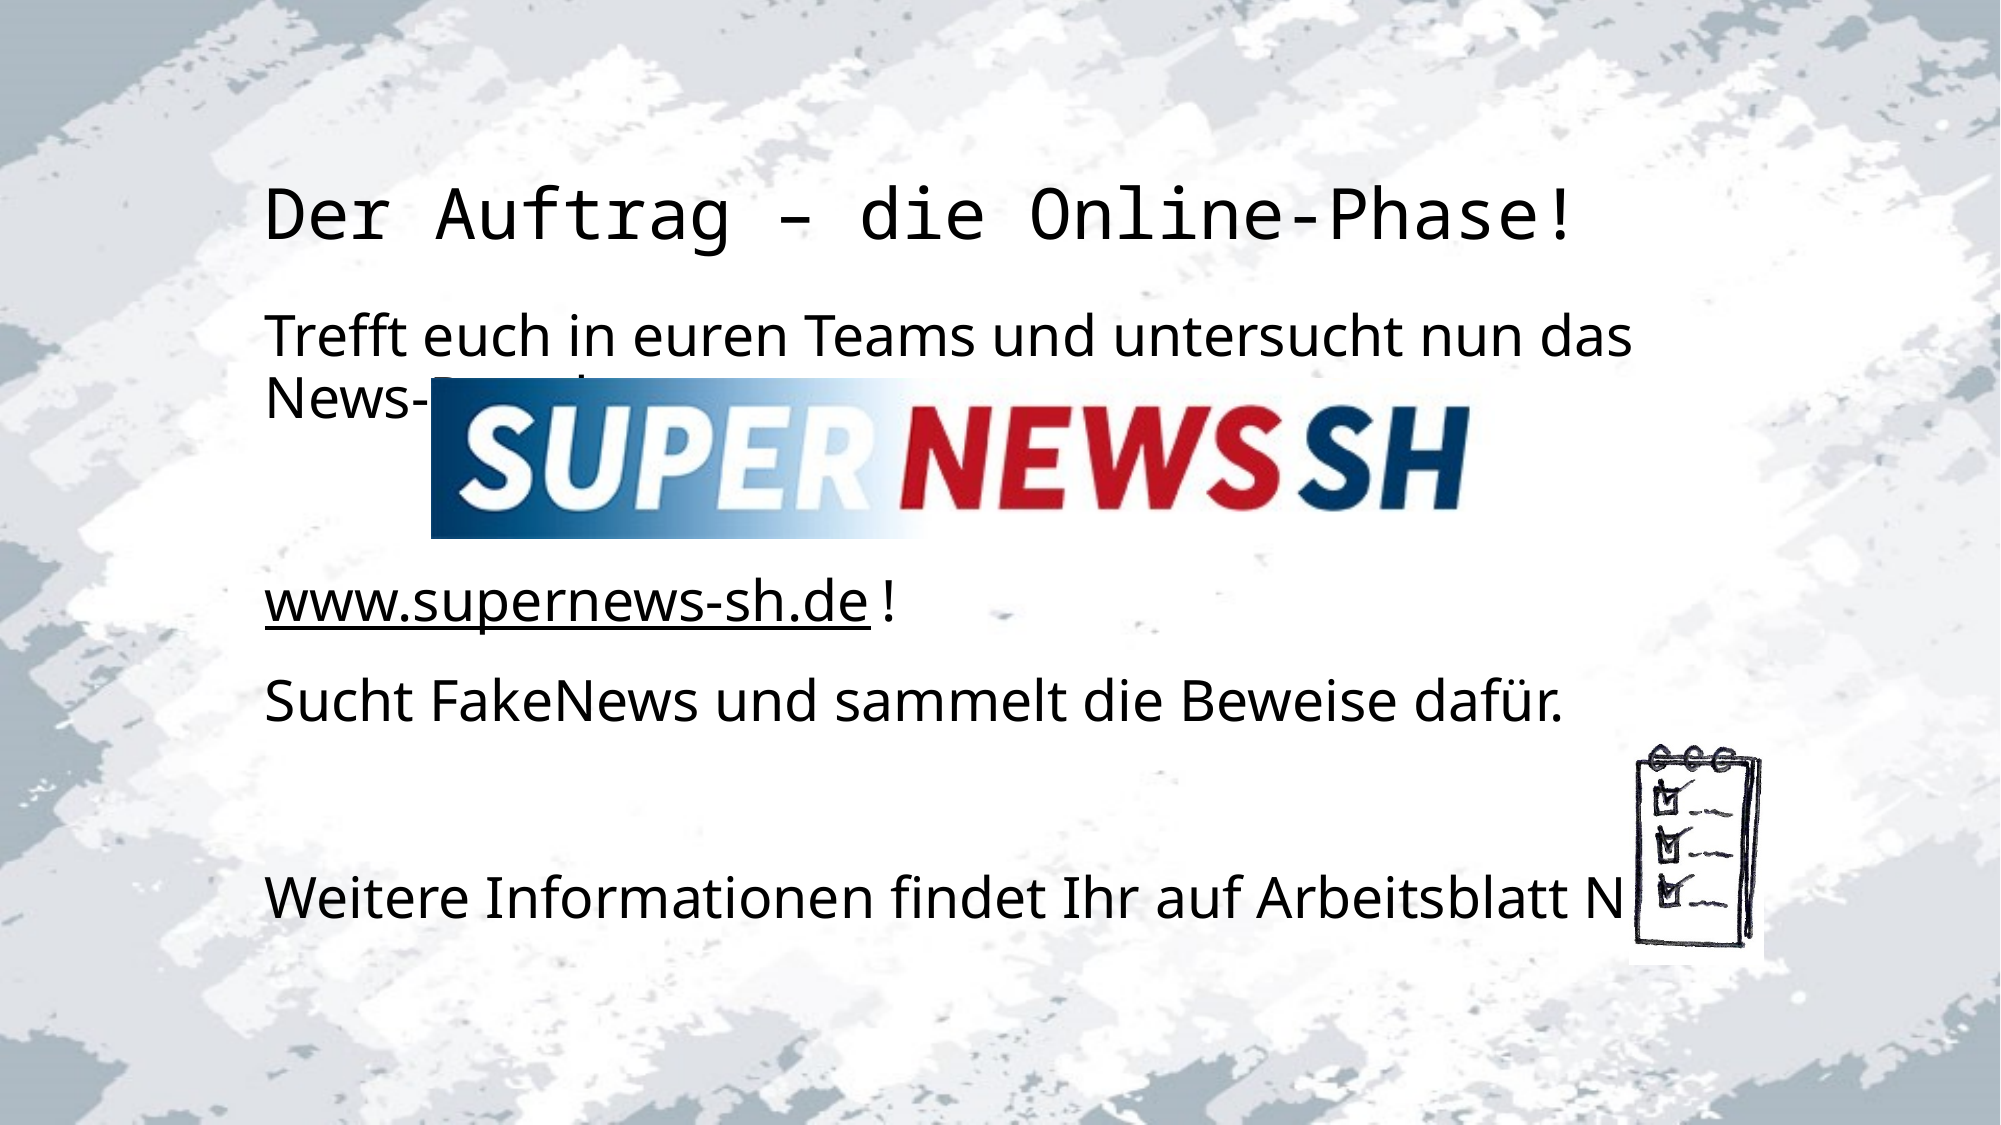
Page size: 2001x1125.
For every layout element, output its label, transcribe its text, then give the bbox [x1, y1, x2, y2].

title Der Auftrag – die Online-Phase! [249, 75, 1750, 263]
list Trefft euch in euren Teams und untersucht nun das News-Portal www.supernews-sh.de ! Sucht FakeNews und sammelt die Beweise dafür. Weitere Informationen findet Ihr auf Arbeitsblatt Nr. 5. [249, 299, 1750, 1000]
picture [0, 0, 2001, 1125]
